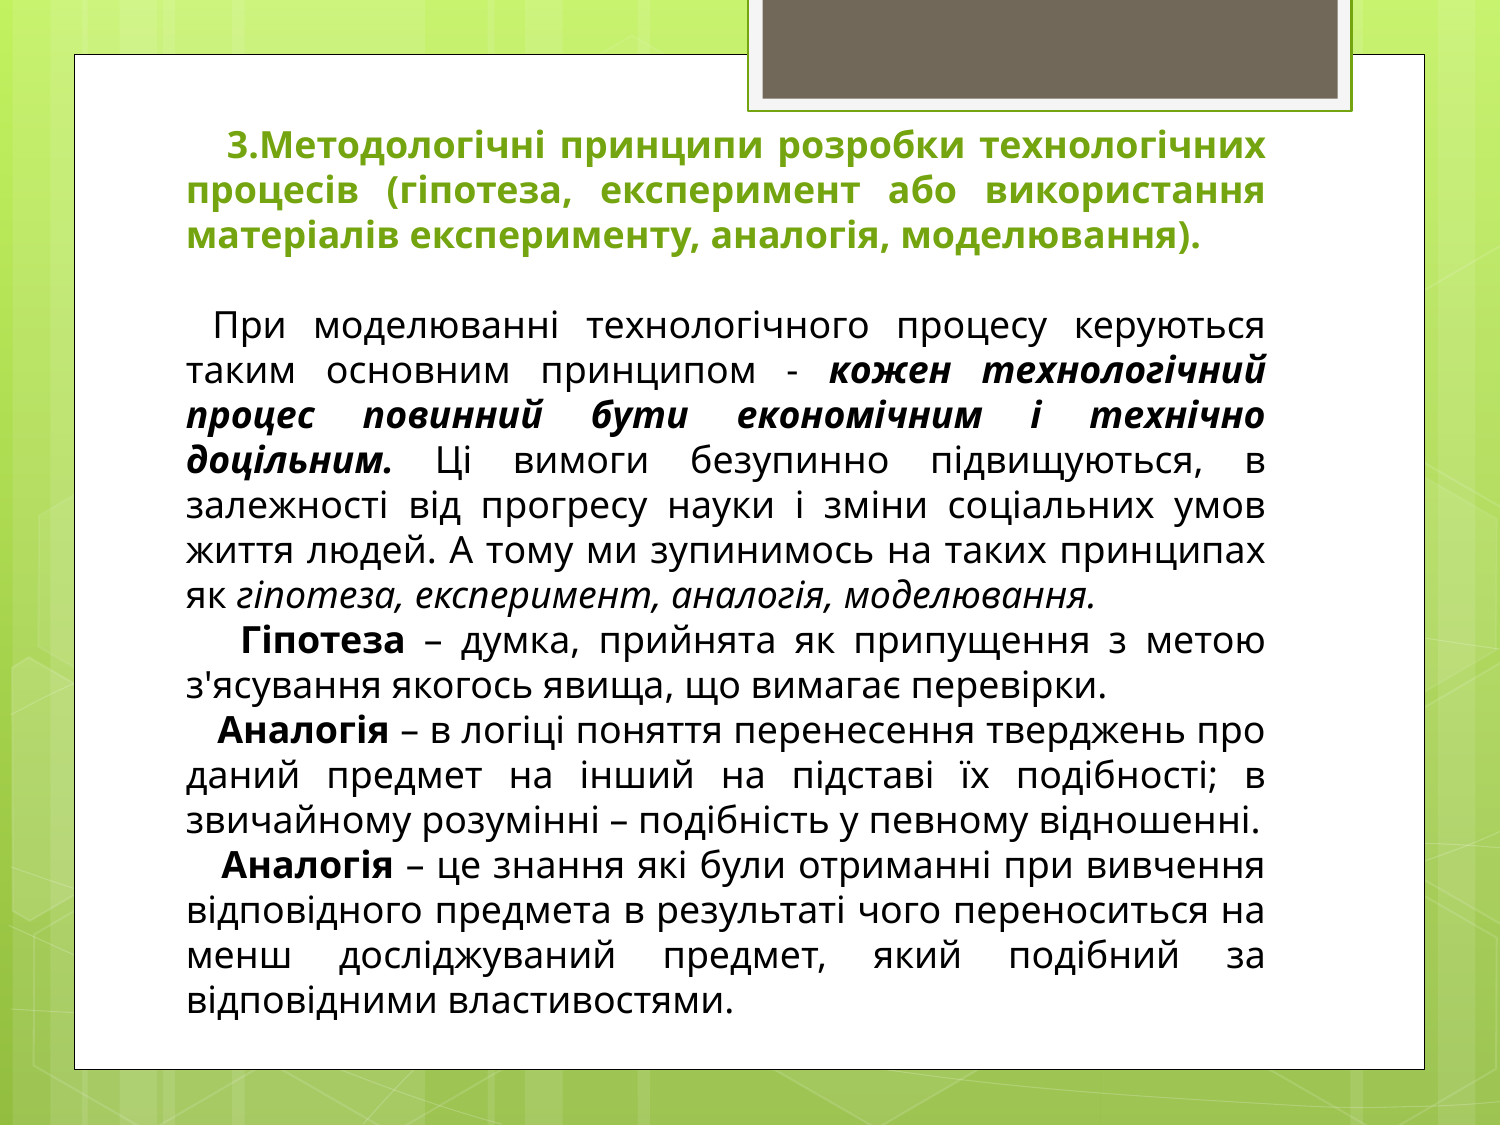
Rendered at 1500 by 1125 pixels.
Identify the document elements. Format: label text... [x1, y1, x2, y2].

text_box 3.Методологічні принципи розробки технологічних процесів (гіпотеза, експеримент або використання матеріалів експерименту, аналогія, моделювання). При моделюванні технологічного процесу керуються таким основним принципом - кожен технологічний процес повинний бути економічним і технічно доцільним. Ці вимоги безупинно підвищуються, в залежності від прогресу науки і зміни соціальних умов життя людей. А тому ми зупинимось на таких принципах як гіпотеза, експеримент, аналогія, моделювання. Гіпотеза – думка, прийнята як припущення з метою з'ясування якогось явища, що вимагає перевірки. Аналогія – в логіці поняття перенесення тверджень про даний предмет на інший на підставі їх подібності; в звичайному розумінні – подібність у певному відношенні. Аналогія – це знання які були отриманні при вивчення відповідного предмета в результаті чого переноситься на менш досліджуваний предмет, який подібний за відповідними властивостями. [171, 113, 1282, 1125]
